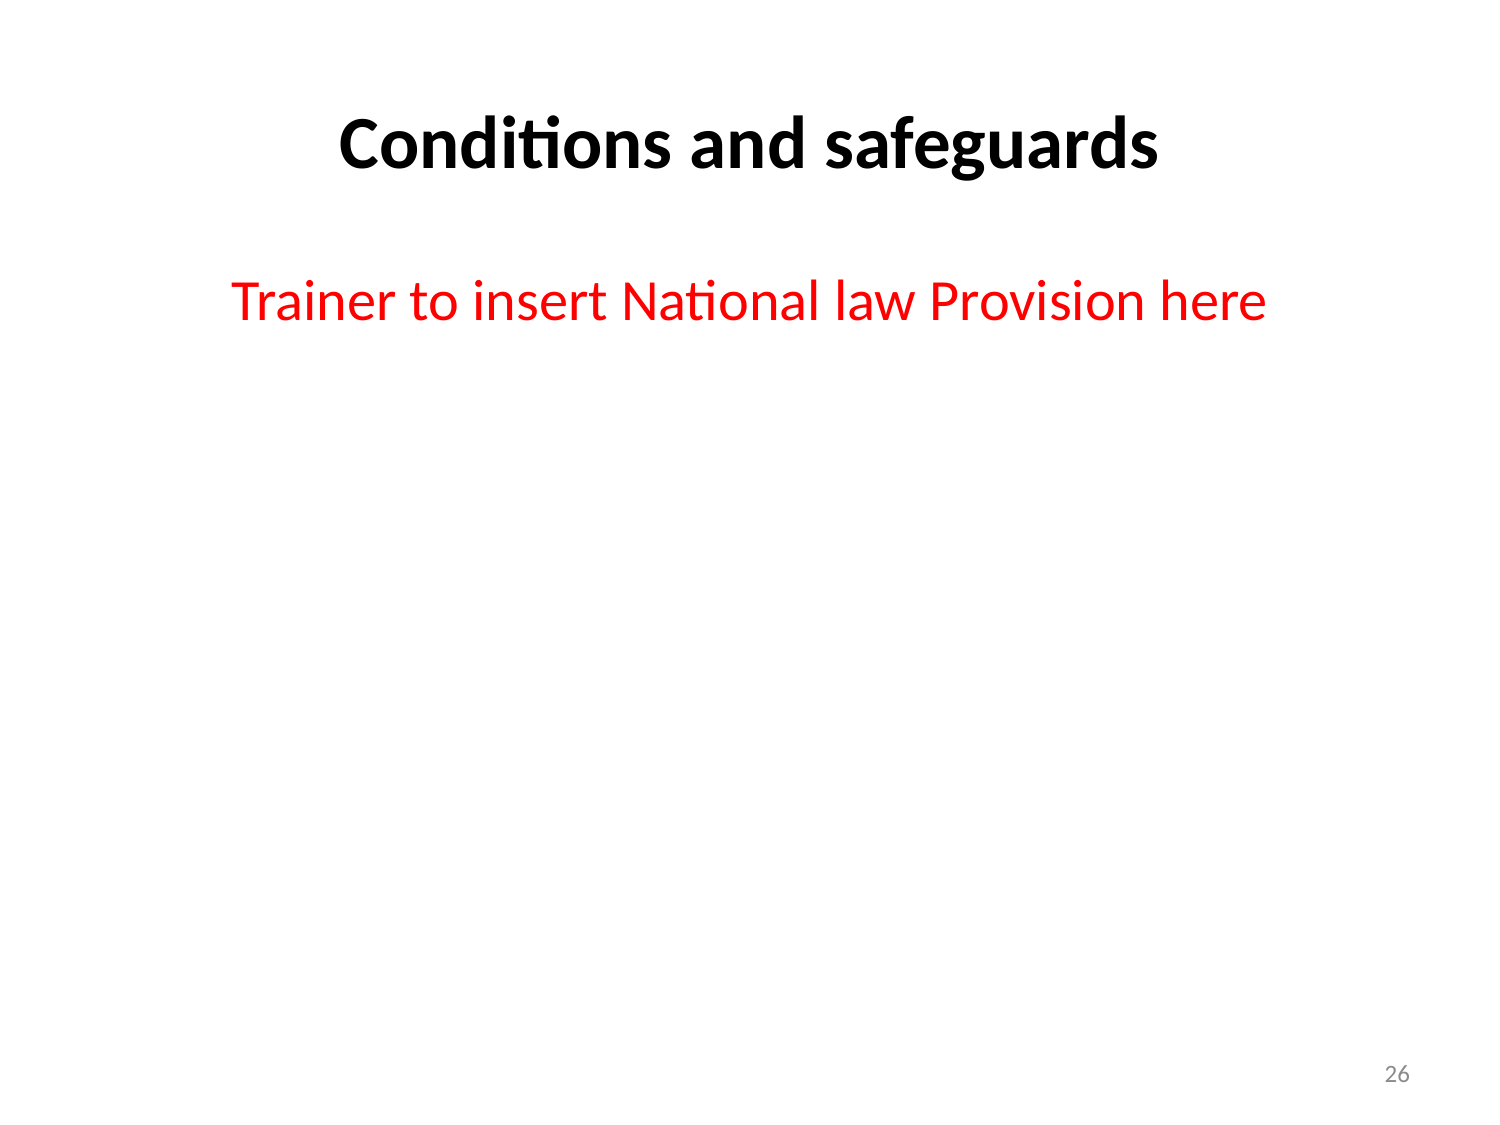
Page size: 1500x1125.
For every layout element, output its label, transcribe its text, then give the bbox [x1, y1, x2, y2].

title Conditions and safeguards [75, 45, 1425, 233]
list Trainer to insert National law Provision here [75, 262, 1425, 1005]
slide_number 26 [1074, 1042, 1425, 1103]
